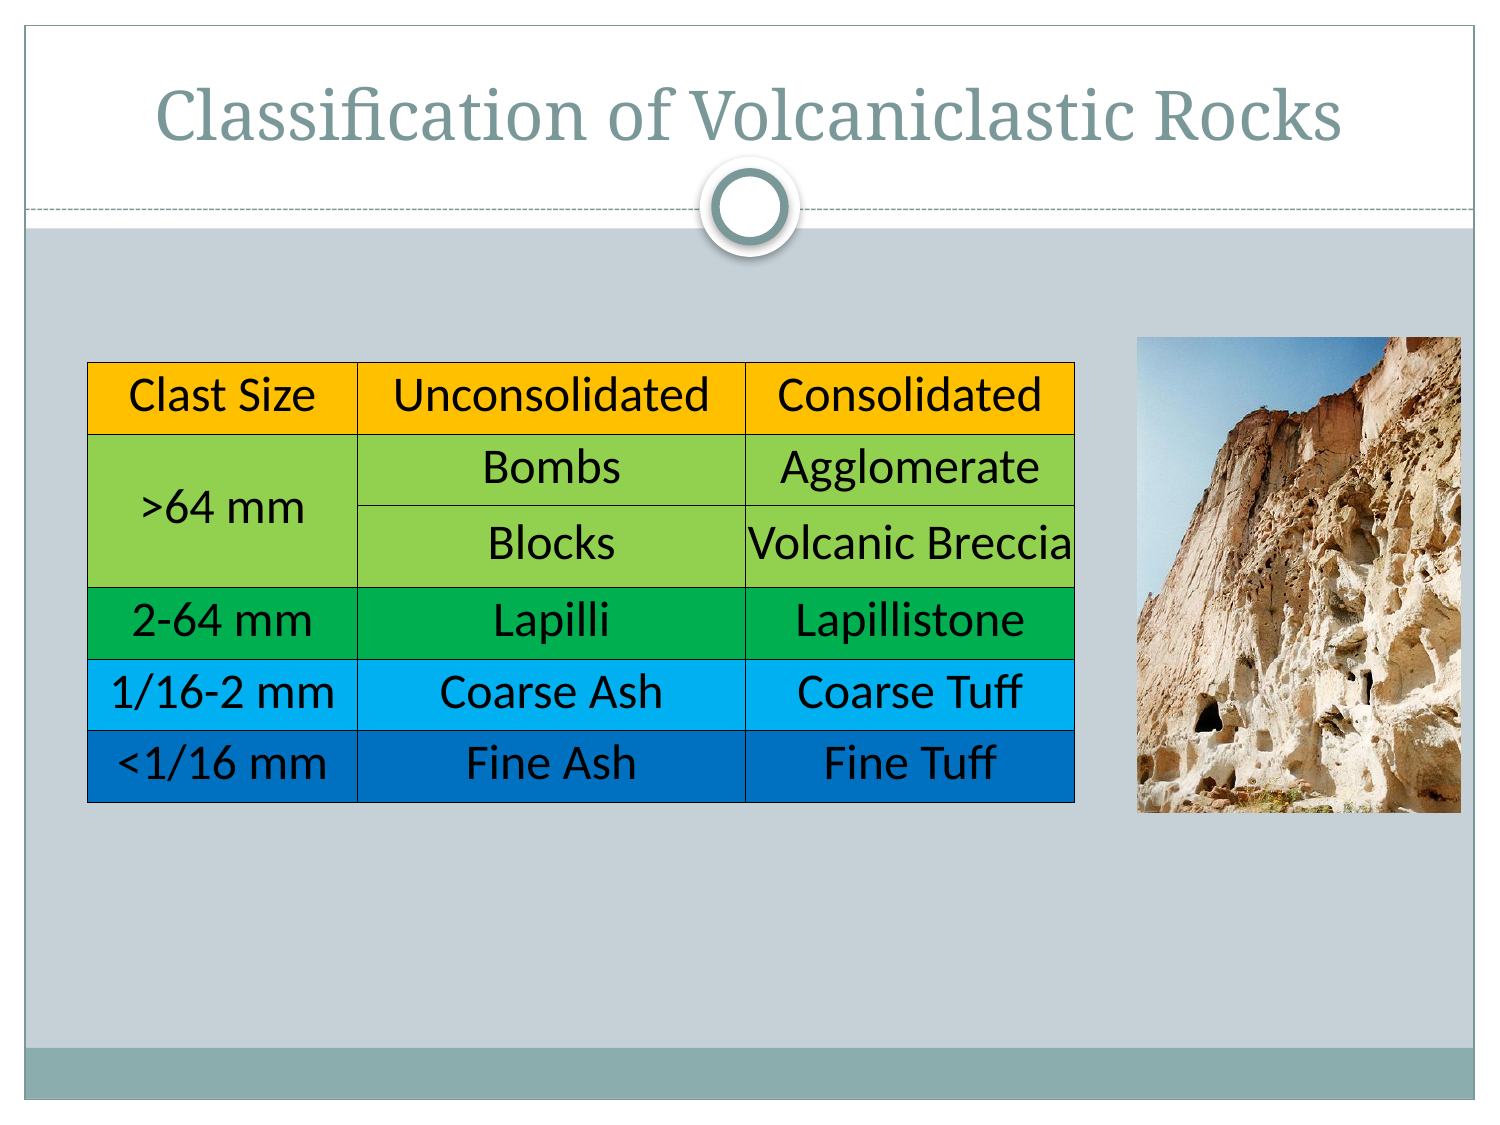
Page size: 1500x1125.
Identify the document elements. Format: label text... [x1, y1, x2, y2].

picture [1137, 337, 1461, 813]
table_header Clast Size [88, 363, 357, 434]
table_cell Fine Tuff [746, 731, 1074, 802]
table_header Unconsolidated [358, 363, 745, 434]
table_cell Blocks [358, 506, 745, 587]
table_cell Agglomerate [746, 435, 1074, 505]
table_cell 2-64 mm [88, 588, 357, 659]
table_cell <1/16 mm [88, 731, 357, 802]
table_cell Volcanic Breccia [746, 506, 1074, 587]
table_cell >64 mm [88, 435, 357, 587]
table_cell Lapilli [358, 588, 745, 659]
table_cell Bombs [358, 435, 745, 505]
table_header Consolidated [746, 363, 1074, 434]
table_cell Lapillistone [746, 588, 1074, 659]
table_cell Coarse Ash [358, 660, 745, 730]
title Classification of Volcaniclastic Rocks [49, 37, 1450, 162]
table_cell Coarse Tuff [746, 660, 1074, 730]
table_cell Fine Ash [358, 731, 745, 802]
table_cell 1/16-2 mm [88, 660, 357, 730]
